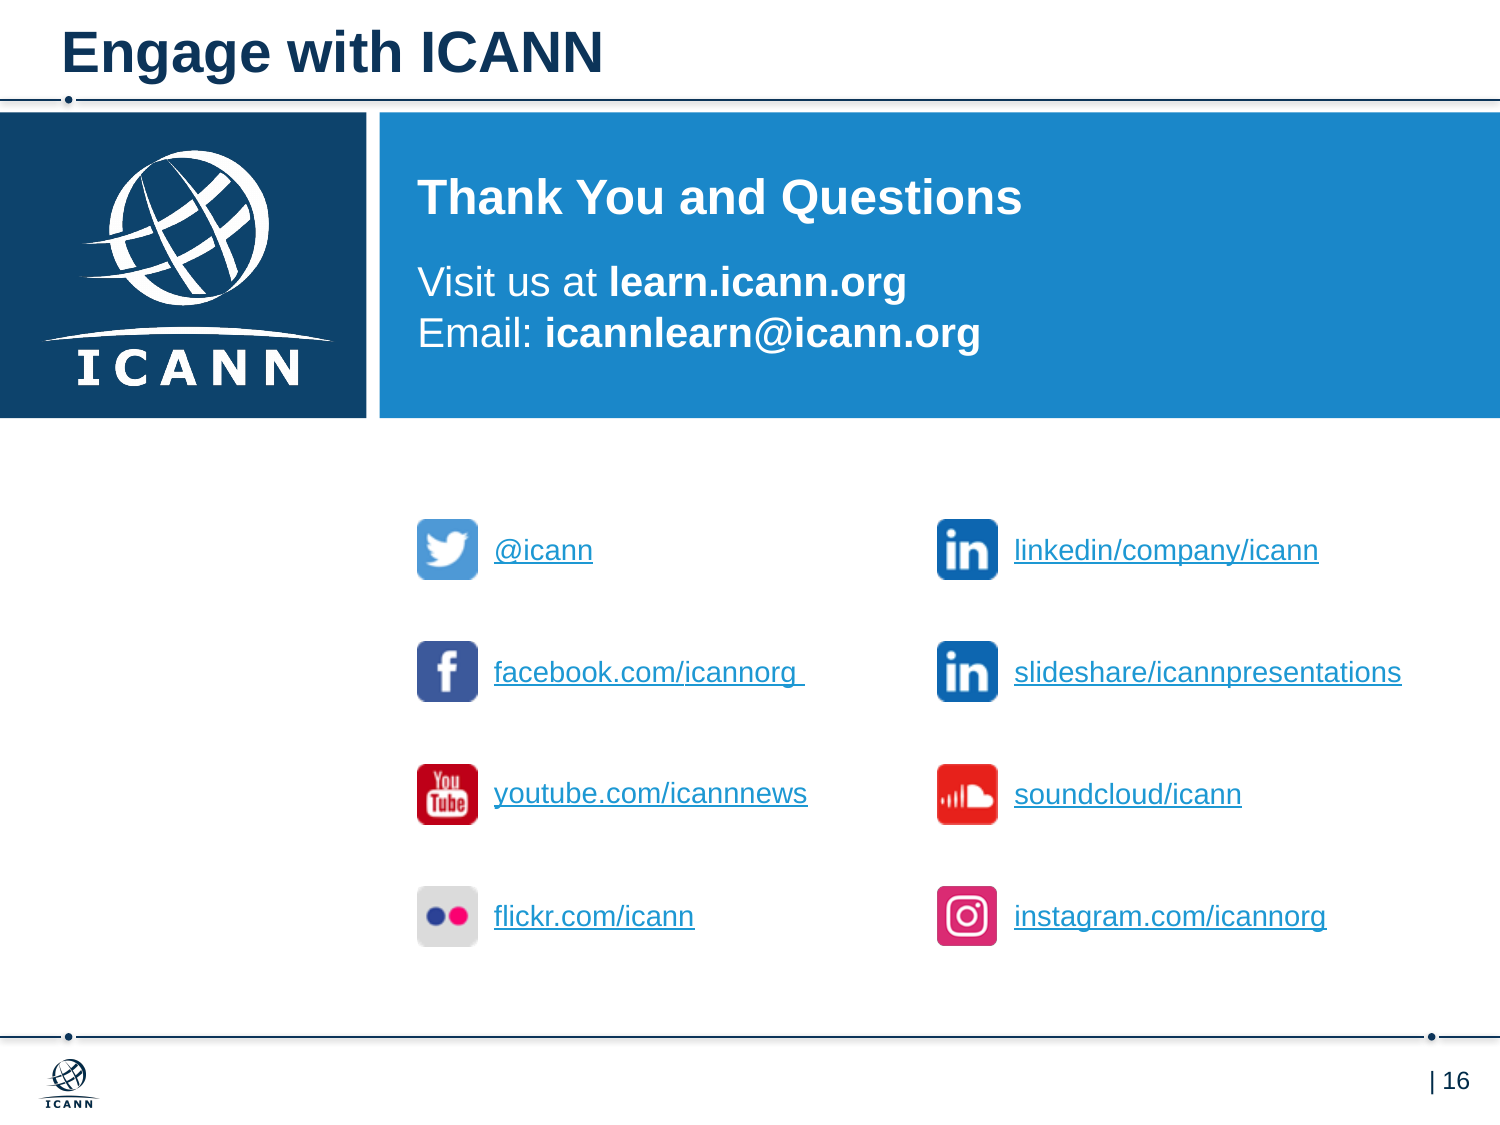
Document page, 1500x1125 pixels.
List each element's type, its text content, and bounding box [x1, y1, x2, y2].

text_box Visit us at learn.icann.org [417, 254, 1500, 309]
title Engage with ICANN [61, 6, 1356, 95]
text_box Thank You and Questions [417, 172, 1276, 226]
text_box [416, 519, 1500, 947]
text_box Email: icannlearn@icann.org [417, 305, 1398, 363]
picture [38, 1059, 100, 1108]
